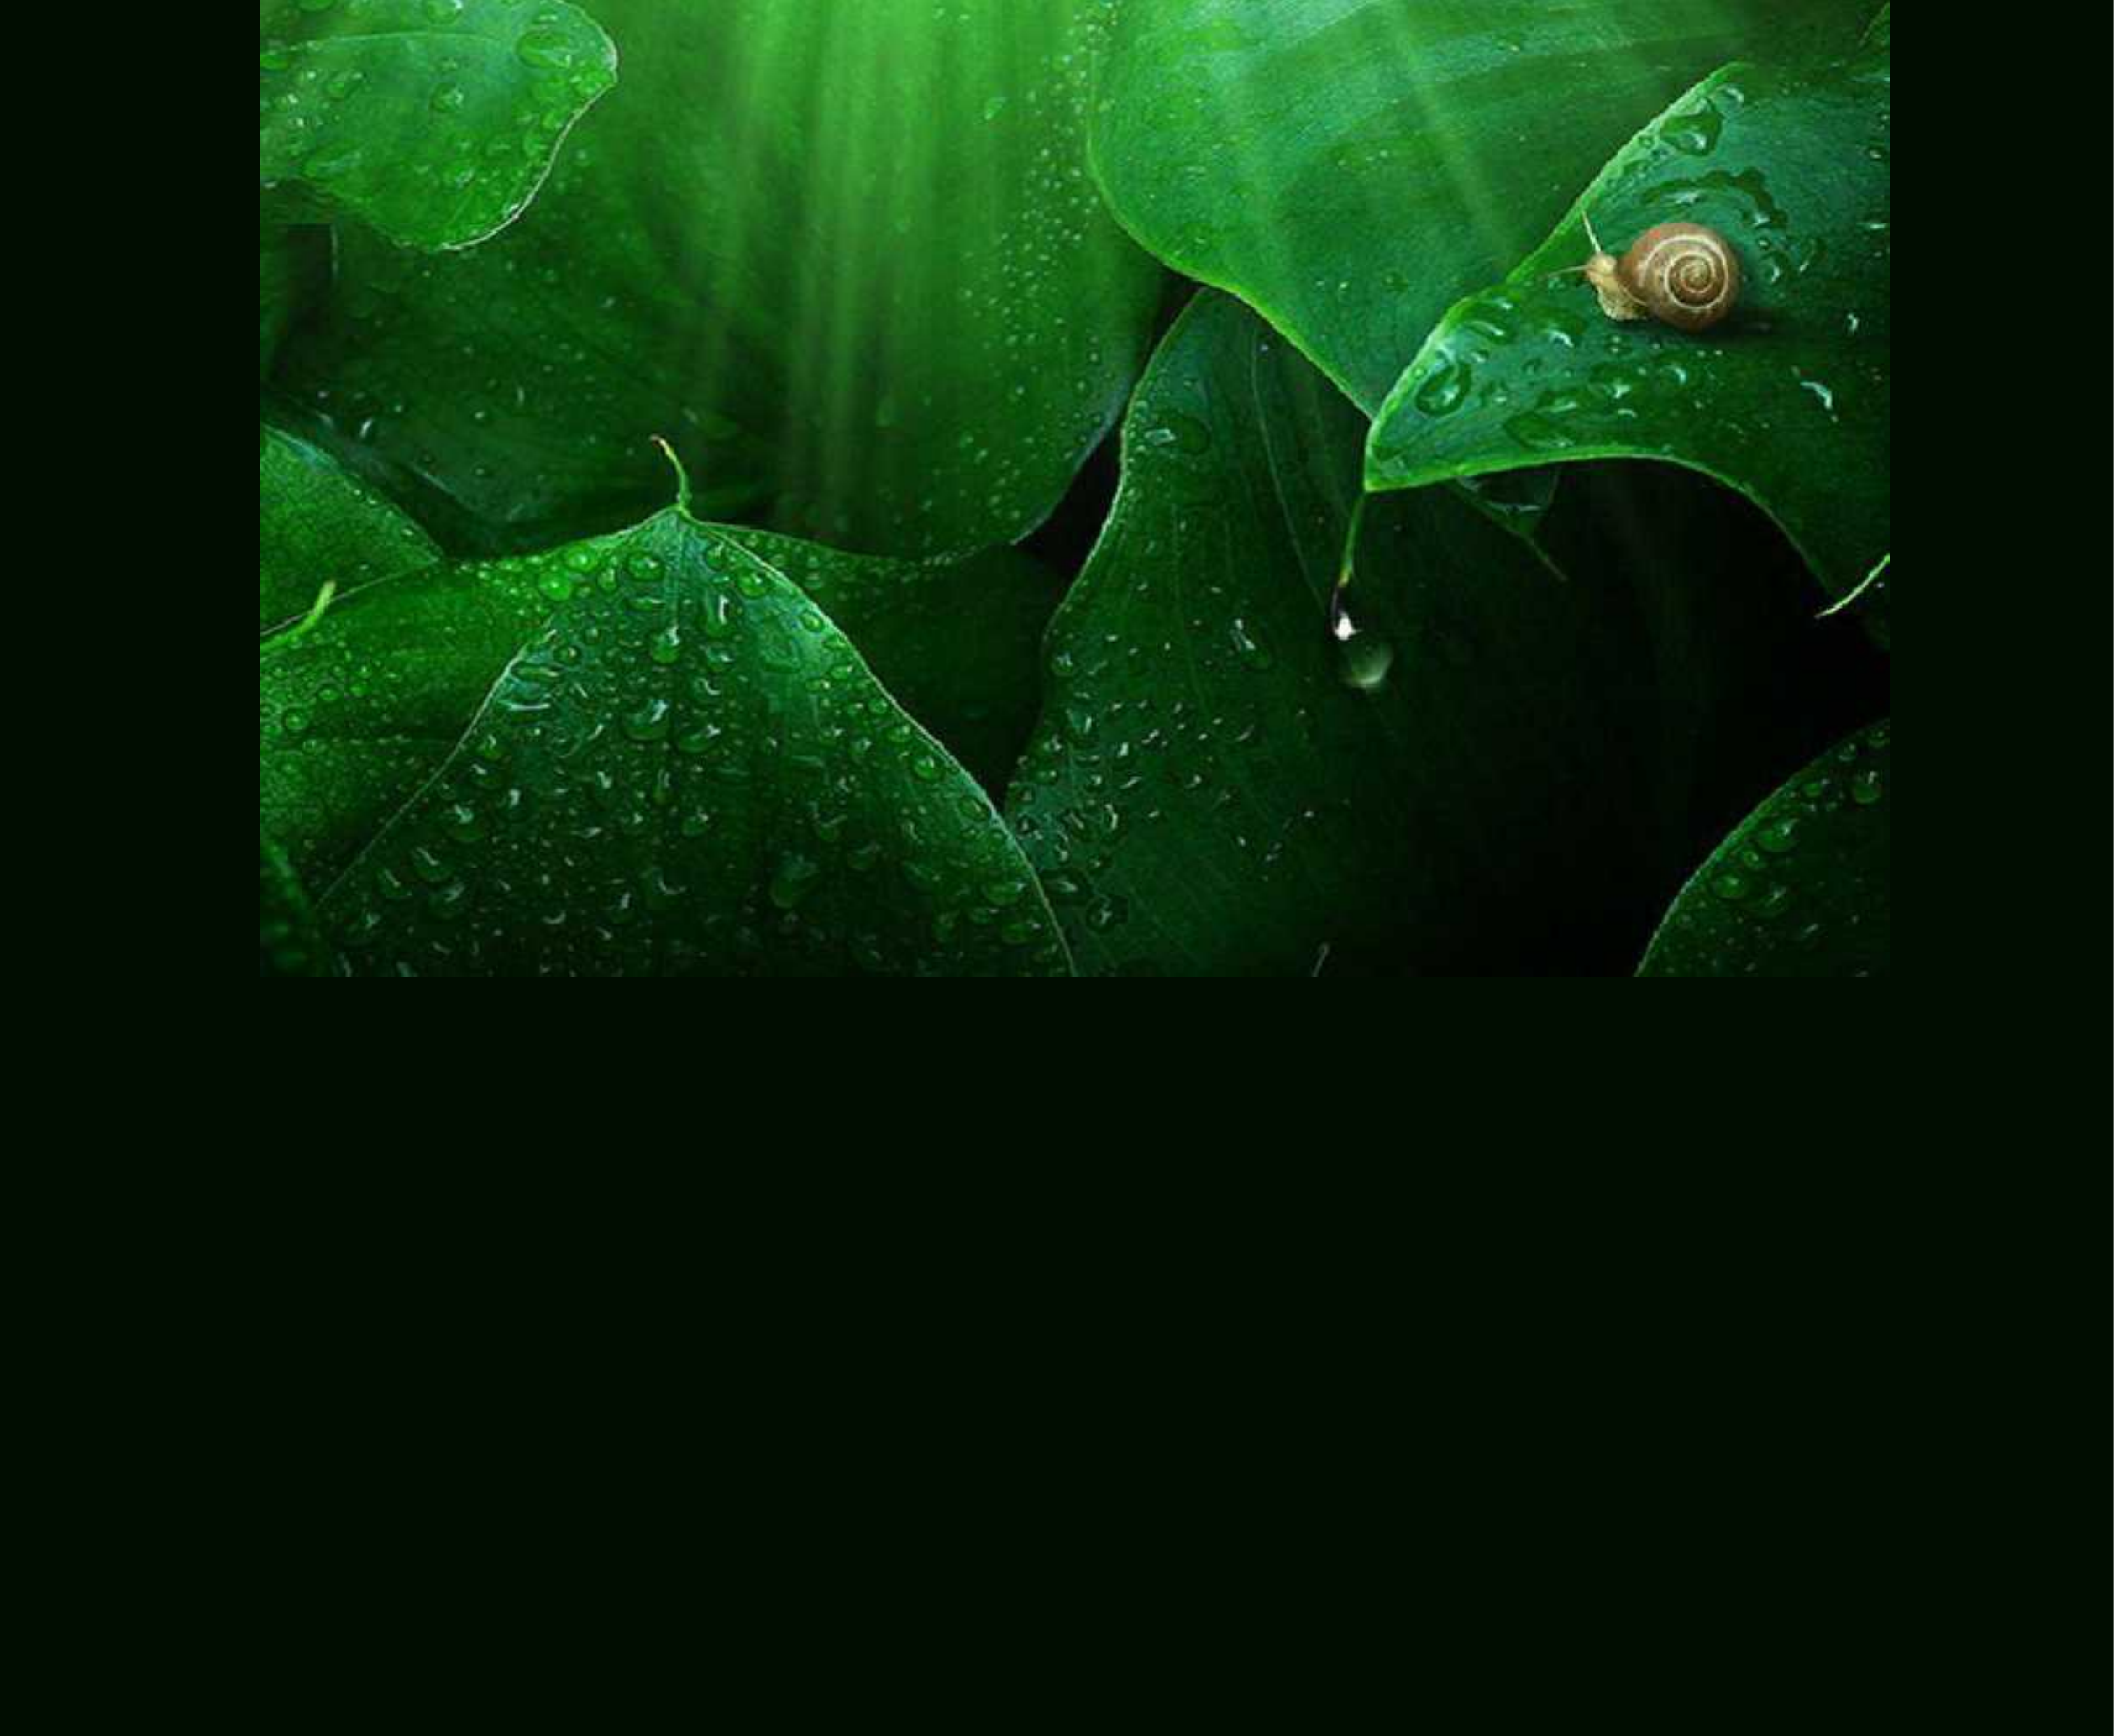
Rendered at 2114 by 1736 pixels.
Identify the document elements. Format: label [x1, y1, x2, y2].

picture [260, 0, 1891, 977]
